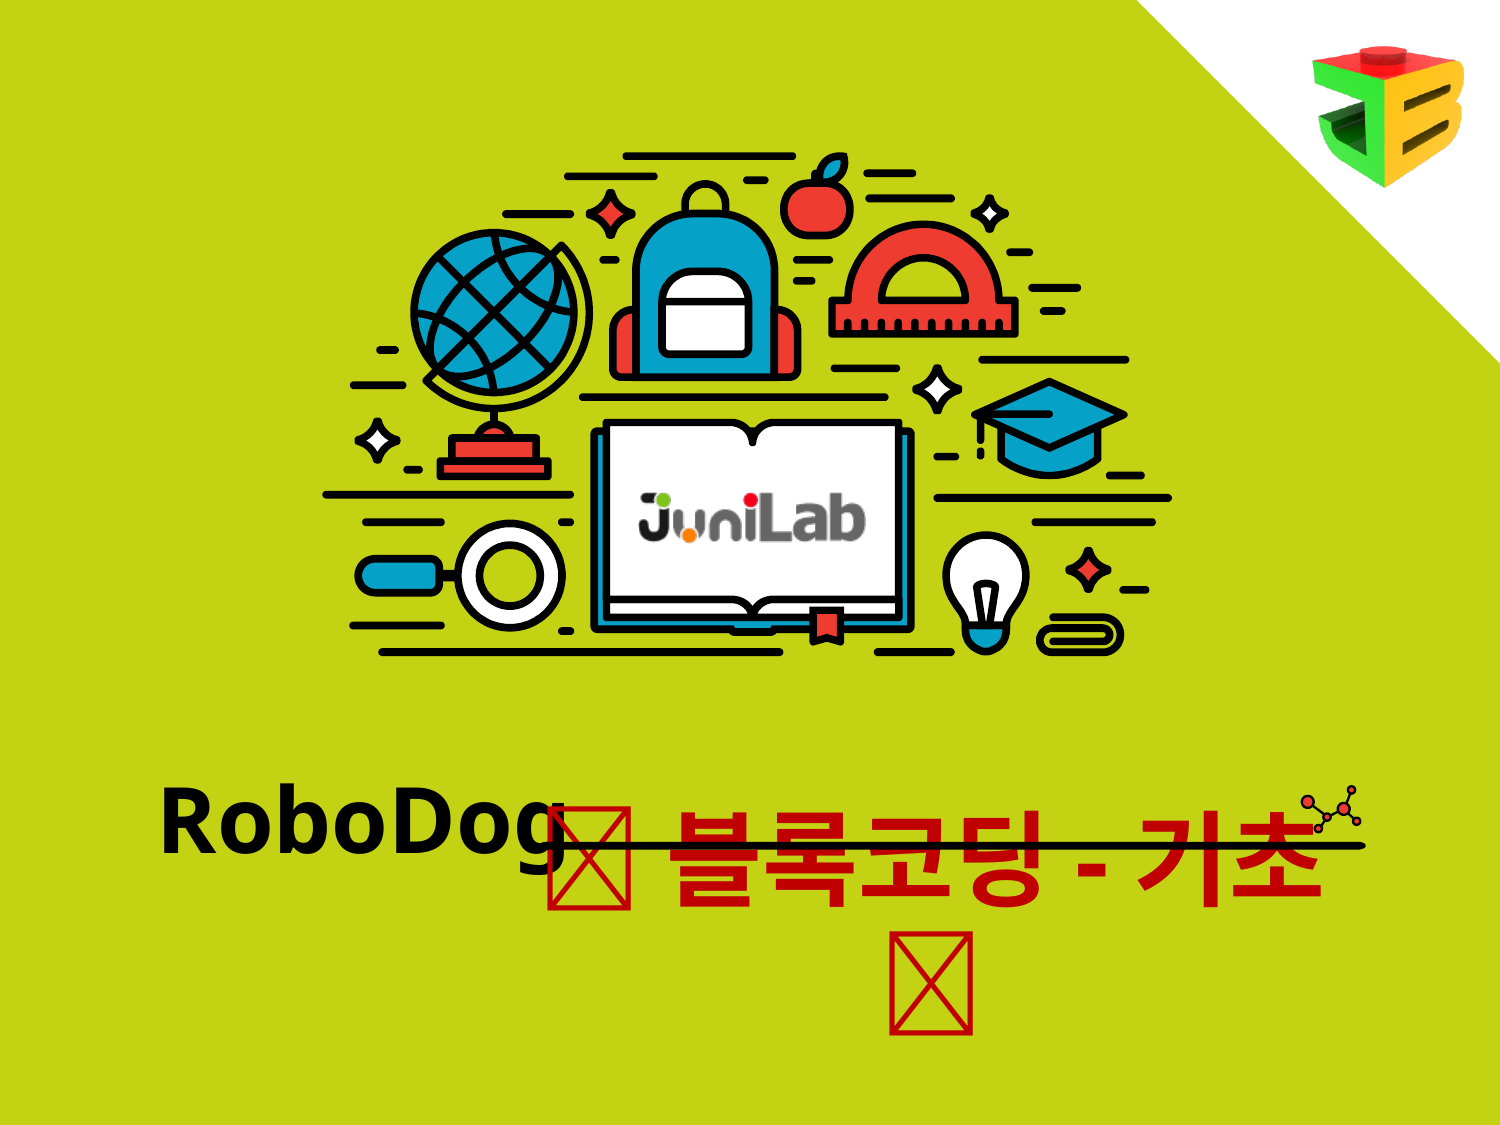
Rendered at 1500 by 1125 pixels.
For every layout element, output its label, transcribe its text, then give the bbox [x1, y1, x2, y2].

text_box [1300, 784, 1362, 834]
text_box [322, 152, 1173, 657]
picture [1312, 46, 1464, 188]
text_box RoboDog [76, 761, 652, 872]
text_box [0, 0, 1500, 1125]
text_box [538, 841, 1366, 850]
text_box 블록코딩-기초 [513, 864, 1350, 975]
text_box [1134, 0, 1500, 366]
